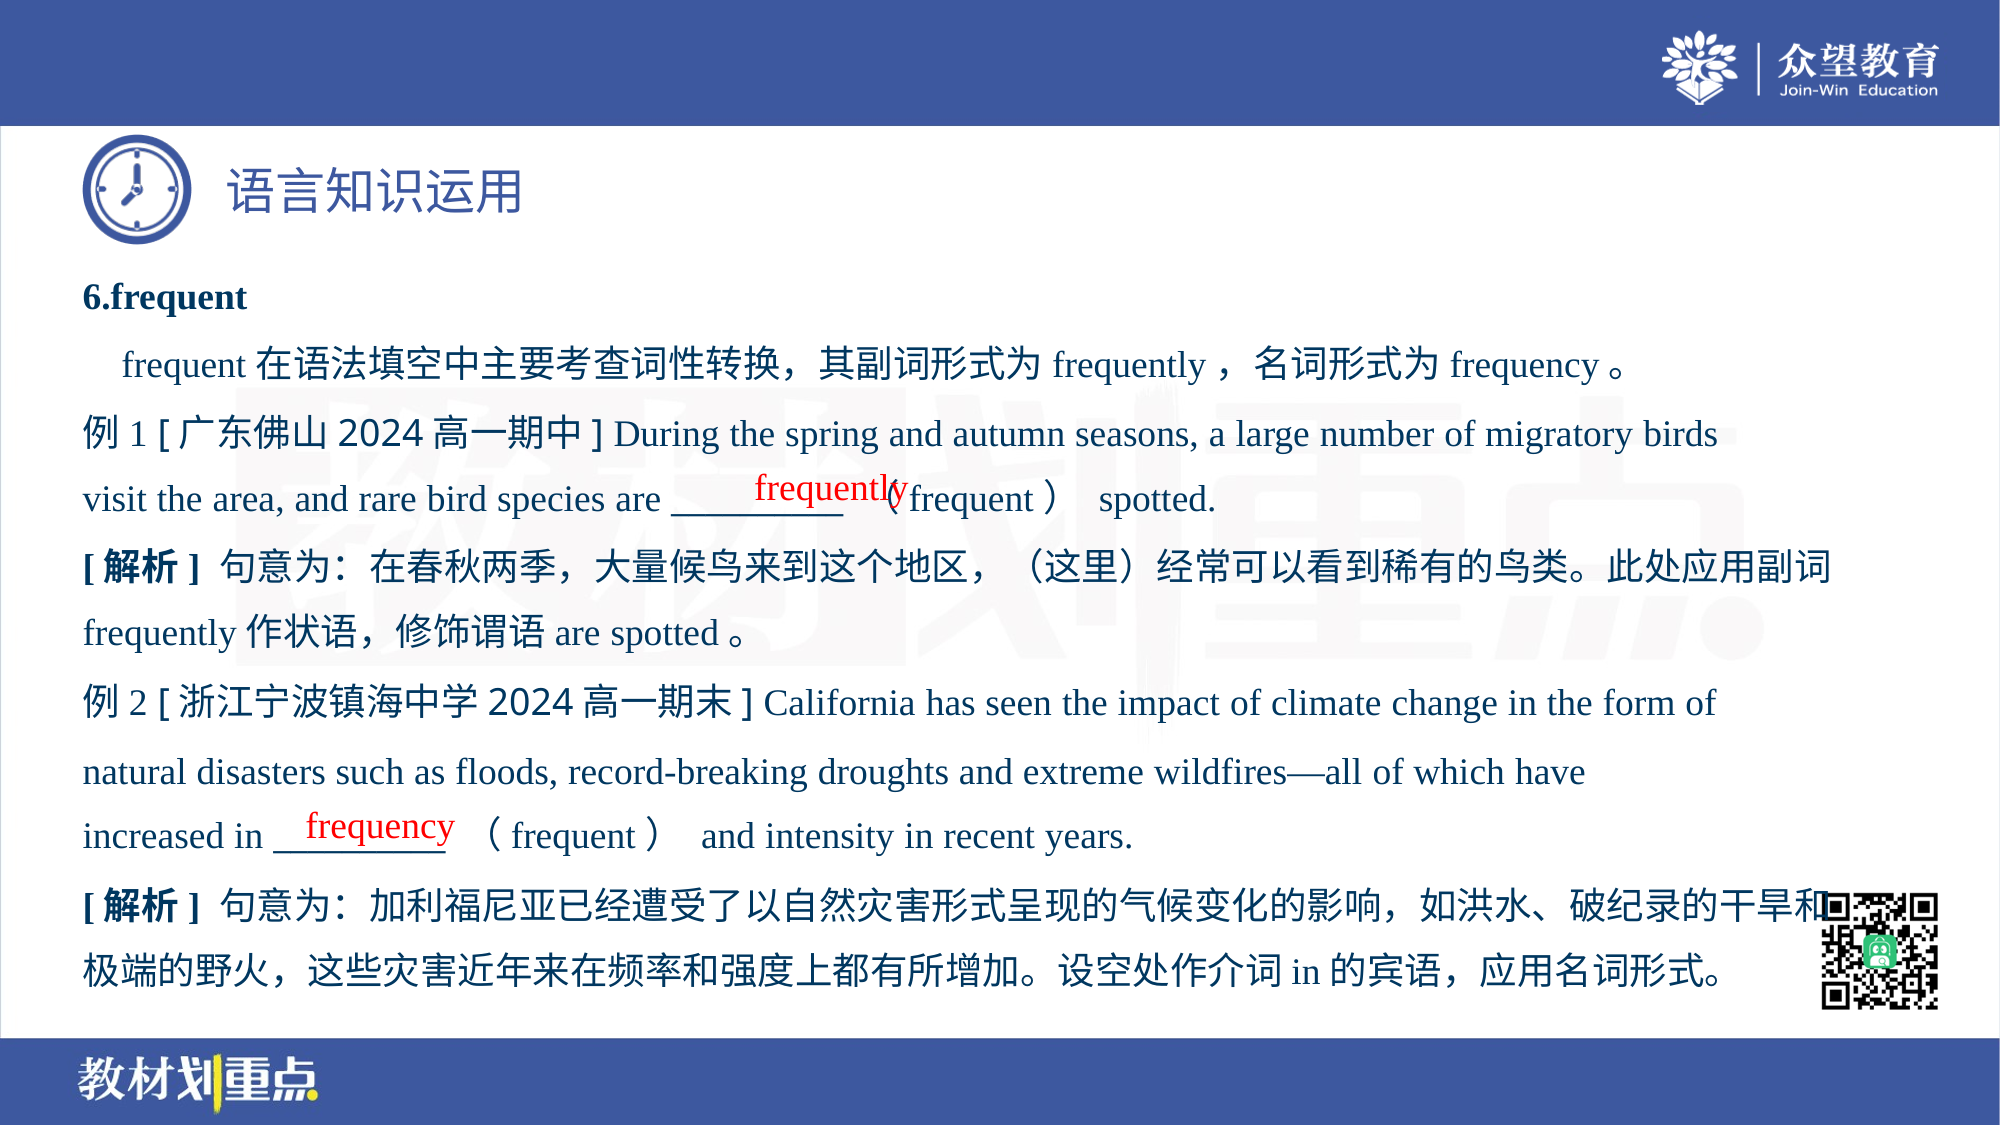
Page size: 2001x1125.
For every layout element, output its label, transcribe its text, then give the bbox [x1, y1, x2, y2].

text_box 6.frequent frequent在语法填空中主要考查词性转换，其副词形式为frequently，名词形式为frequency。 例1 [广东佛山2024高一期中] During the spring and autumn seasons, a large number of migratory birds visit the area, and rare bird species are __________ （frequent） spotted. [82, 247, 1817, 512]
text_box frequency [291, 781, 470, 840]
text_box [解析] 句意为：加利福尼亚已经遭受了以自然灾害形式呈现的气候变化的影响，如洪水、破纪录的干旱和 极端的野火，这些灾害近年来在频率和强度上都有所增加。设空处作介词in的宾语，应用名词形式。 [82, 858, 1817, 986]
text_box frequently [740, 443, 923, 502]
text_box [解析] 句意为：在春秋两季，大量候鸟来到这个地区，（这里）经常可以看到稀有的鸟类。此处应用副词 frequently作状语，修饰谓语are spotted。 [82, 519, 1817, 647]
text_box 例2 [浙江宁波镇海中学2024高一期末] California has seen the impact of climate change in the form of natural disasters such as floods, record-breaking droughts and extreme wildfires—all of which have increased in __________ （frequent） and intensity in recent years. [82, 654, 1817, 850]
picture [0, 0, 2000, 1125]
